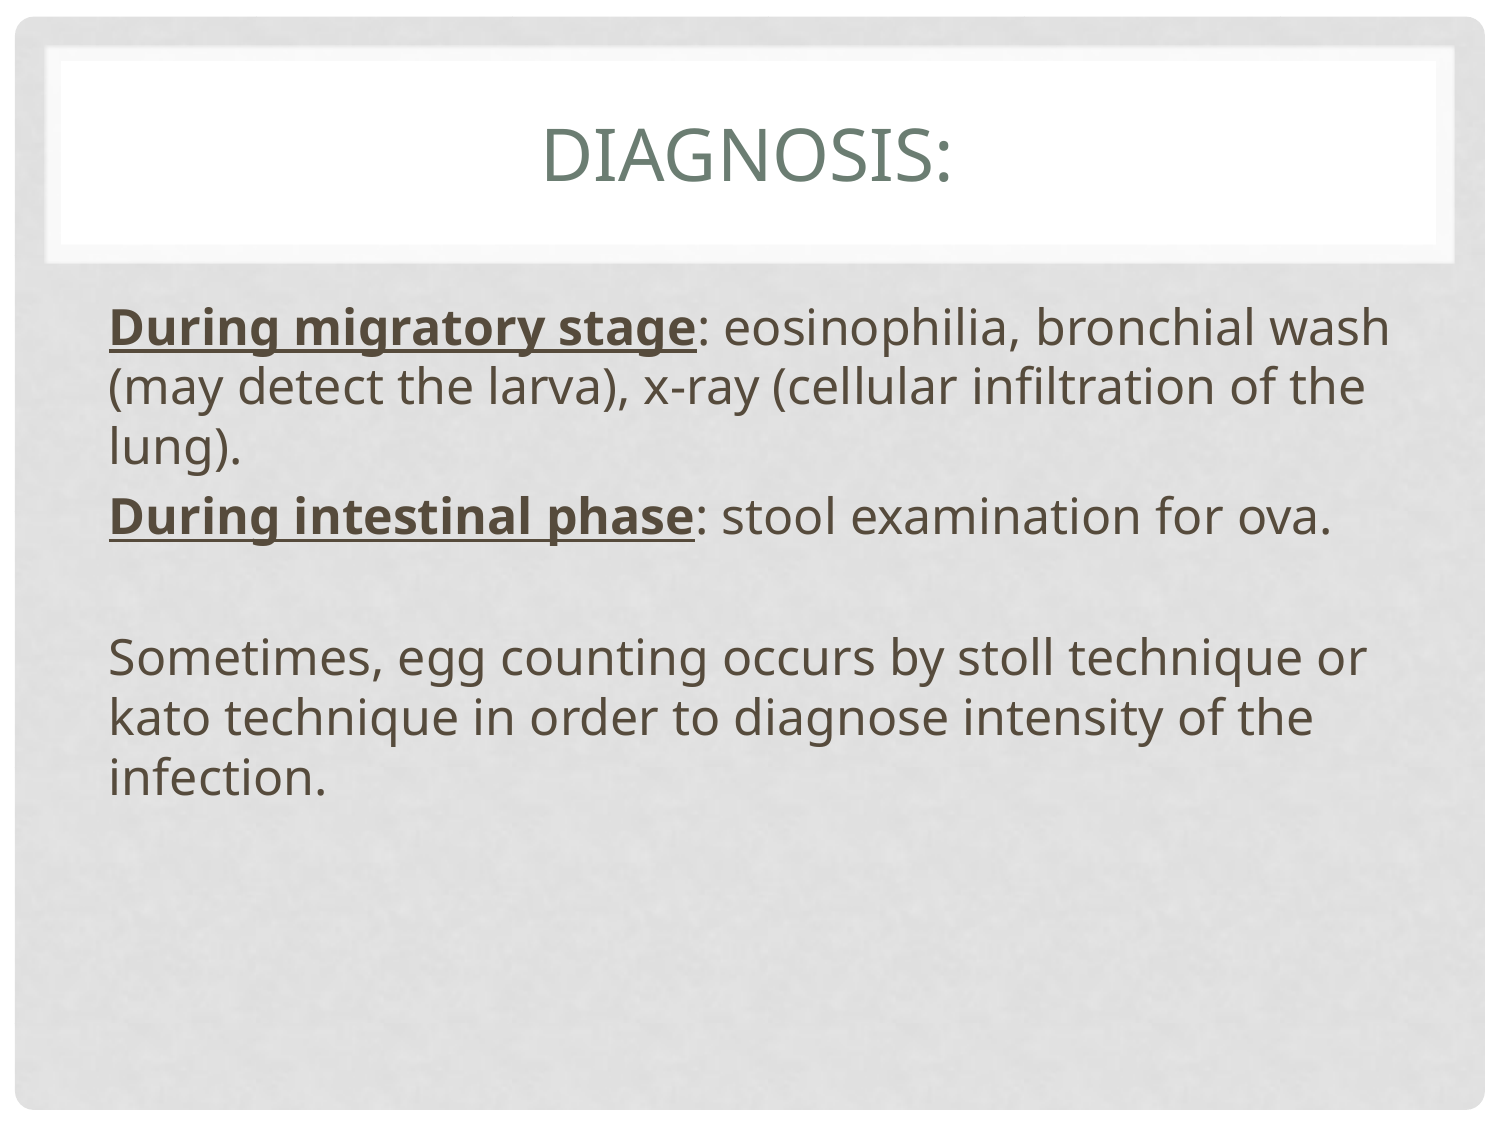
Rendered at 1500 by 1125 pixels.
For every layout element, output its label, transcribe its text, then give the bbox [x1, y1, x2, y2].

title Diagnosis: [69, 66, 1425, 238]
list During migratory stage: eosinophilia, bronchial wash (may detect the larva), x-ray (cellular infiltration of the lung). During intestinal phase: stool examination for ova. Sometimes, egg counting occurs by stoll technique or kato technique in order to diagnose intensity of the infection. [75, 287, 1425, 1005]
